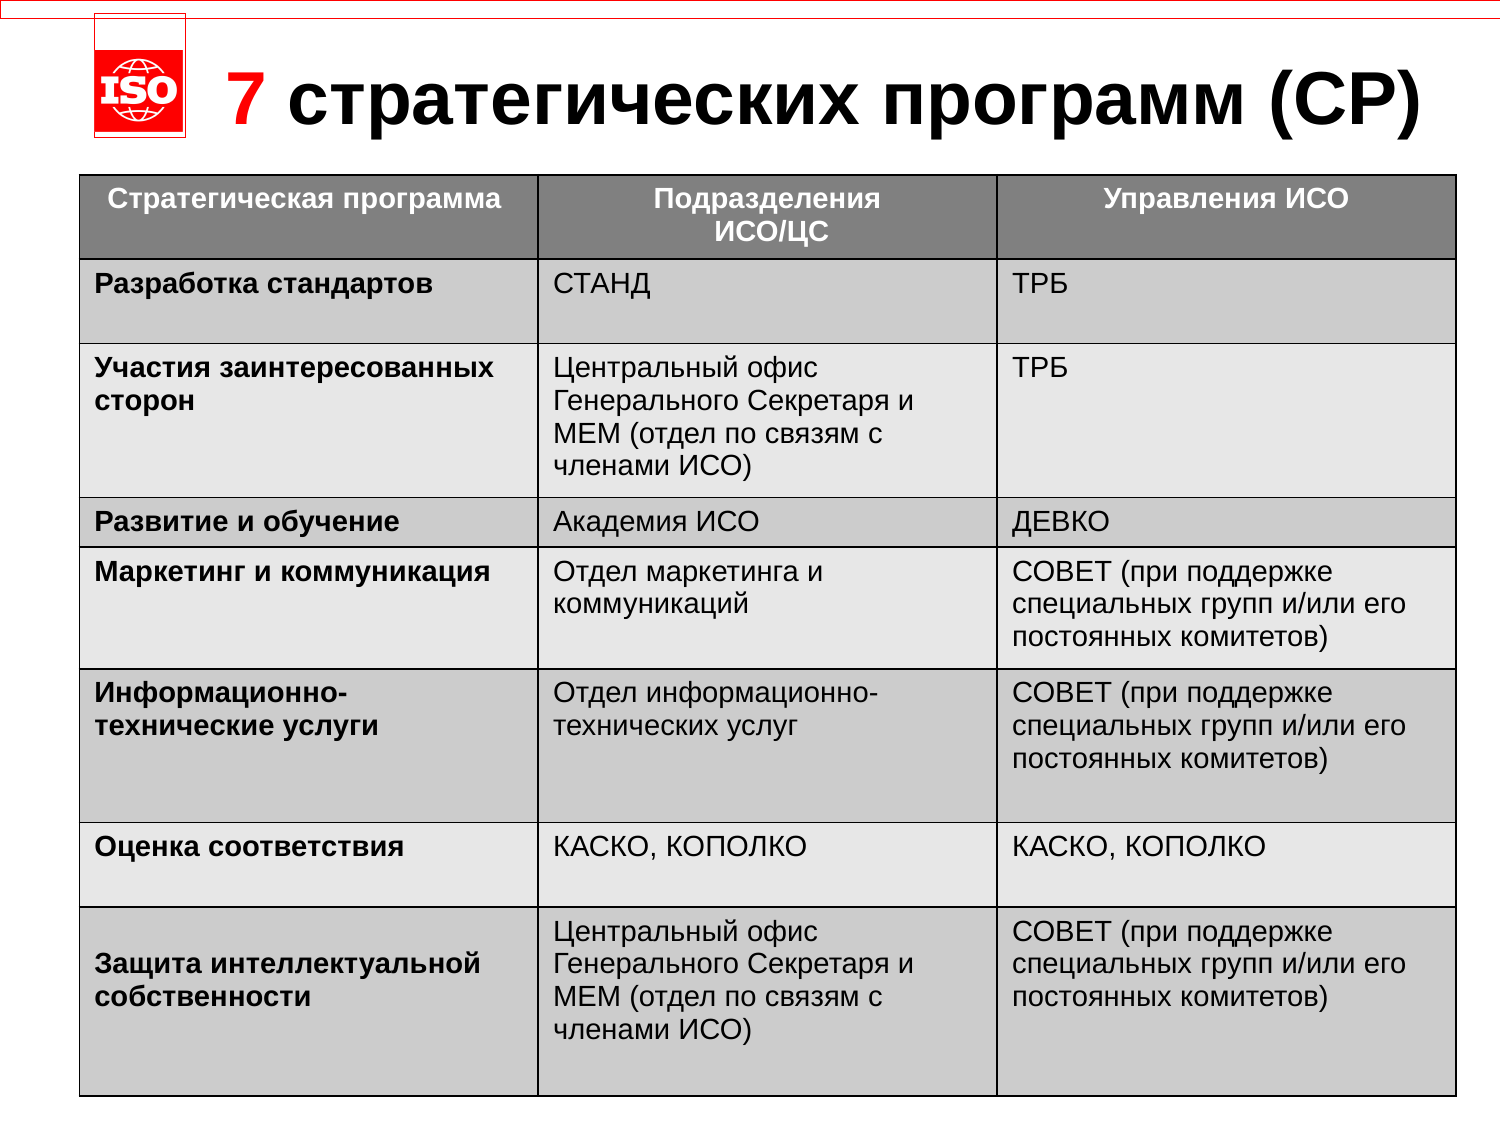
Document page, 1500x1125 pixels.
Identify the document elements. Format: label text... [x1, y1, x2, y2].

table_cell СОВЕТ (при поддержке специальных групп и/или его постоянных комитетов) [998, 670, 1455, 822]
table_cell ТРБ [998, 260, 1455, 343]
title 7 стратегических программ (CP) [210, 13, 1470, 175]
table_cell Центральный офис Генерального Секретаря и МЕМ (отдел по связям с членами ИСО) [539, 344, 996, 497]
table_cell СОВЕТ (при поддержке специальных групп и/или его постоянных комитетов) [998, 908, 1455, 1095]
table_cell Информационно-технические услуги [80, 670, 537, 822]
table_cell ДЕВКО [998, 498, 1455, 546]
table_cell Отдел информационно-технических услуг [539, 670, 996, 822]
table_cell Отдел маркетинга и коммуникаций [539, 548, 996, 668]
table_cell СТАНД [539, 260, 996, 343]
table_cell Маркетинг и коммуникация [80, 548, 537, 668]
table_cell ТРБ [998, 344, 1455, 497]
table_header Стратегическая программа [80, 176, 537, 258]
table_cell Центральный офис Генерального Секретаря и МЕМ (отдел по связям с членами ИСО) [539, 908, 996, 1095]
table_header Управления ИСО [998, 176, 1455, 258]
table_cell Участия заинтересованных сторон [80, 344, 537, 497]
table_cell КАСКО, КОПОЛКО [998, 823, 1455, 906]
table_cell Разработка стандартов [80, 260, 537, 343]
table_cell Академия ИСО [539, 498, 996, 546]
table_cell Защита интеллектуальной собственности [80, 908, 537, 1095]
table_cell Оценка соответствия [80, 823, 537, 906]
table_header Подразделения ИСО/ЦС [539, 176, 996, 258]
table_cell Развитие и обучение [80, 498, 537, 546]
table_cell СОВЕТ (при поддержке специальных групп и/или его постоянных комитетов) [998, 548, 1455, 668]
table_cell КАСКО, КОПОЛКО [539, 823, 996, 906]
